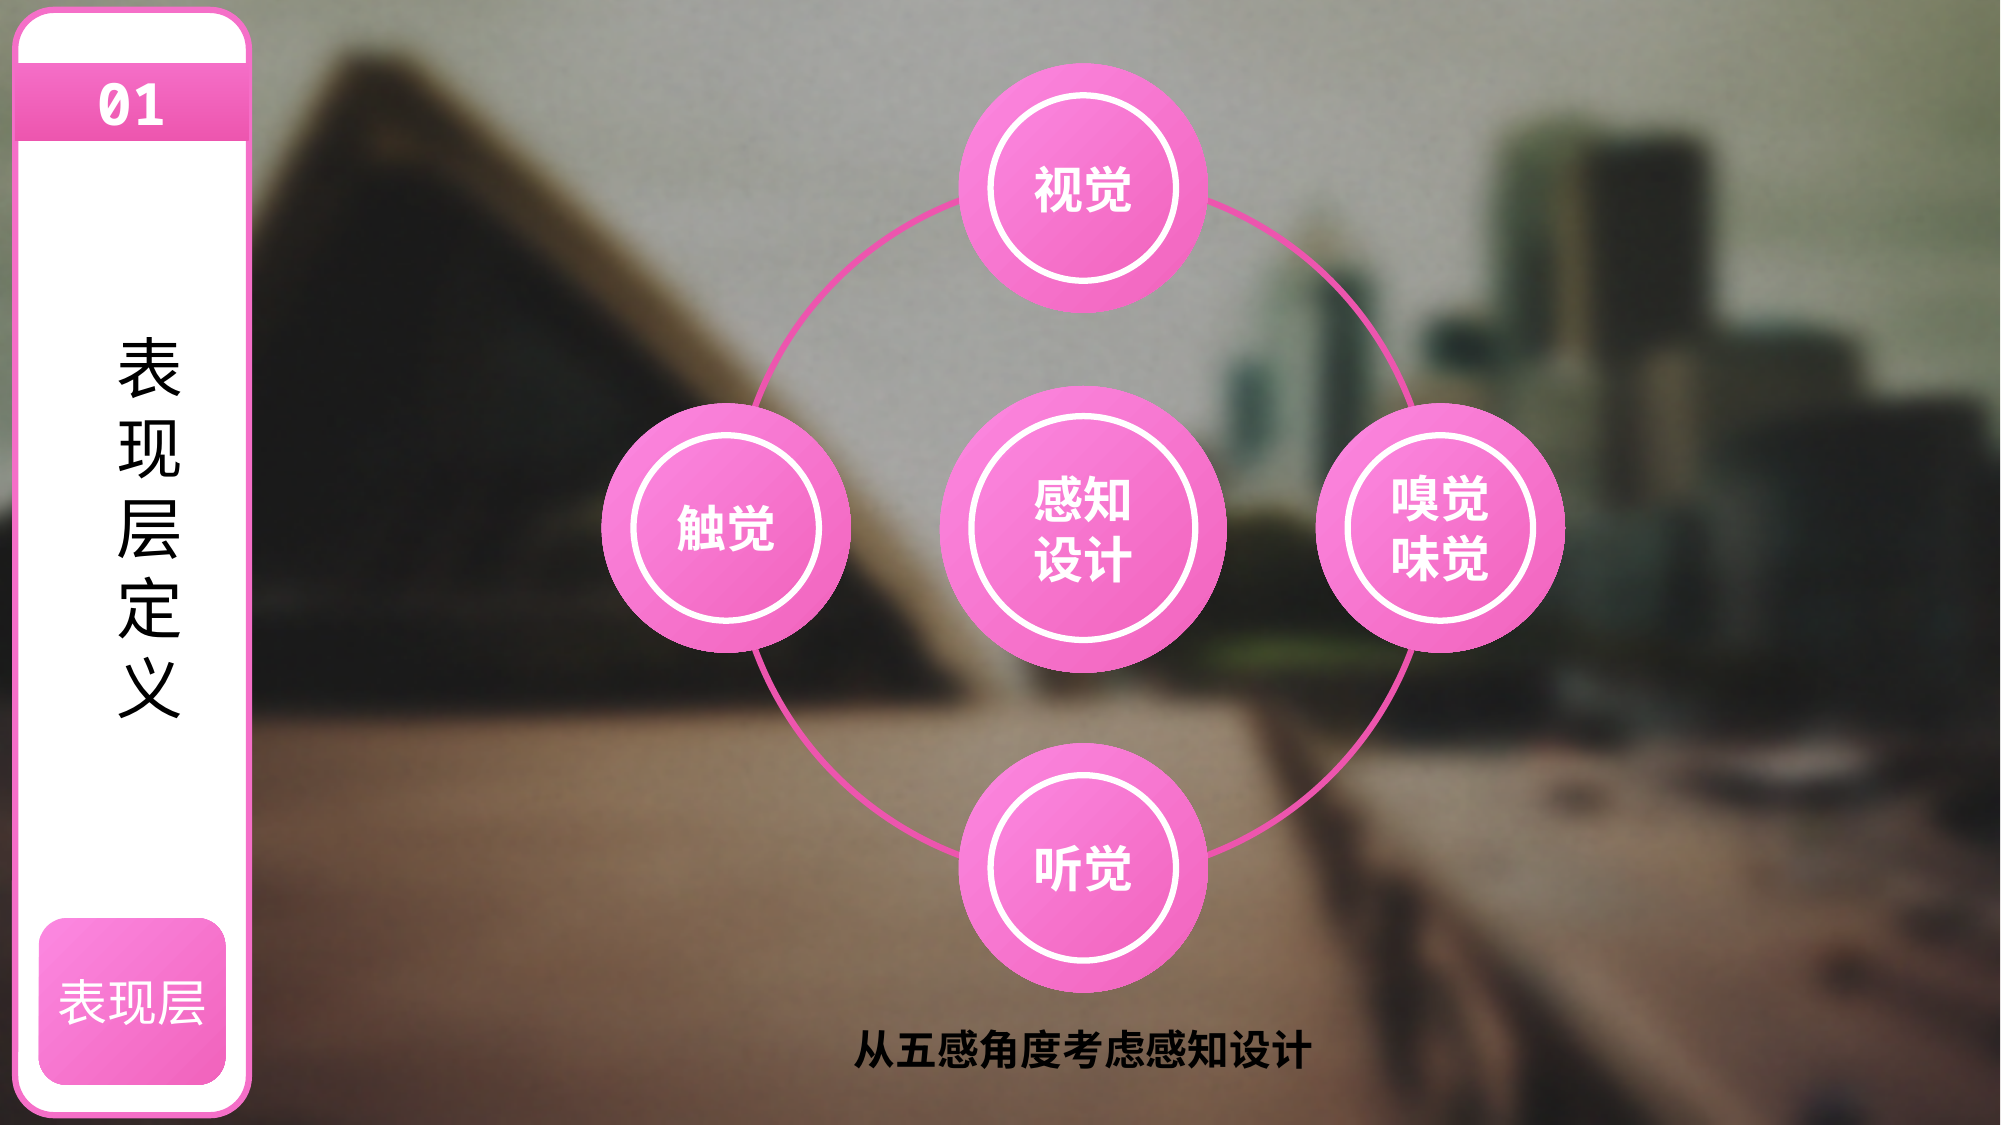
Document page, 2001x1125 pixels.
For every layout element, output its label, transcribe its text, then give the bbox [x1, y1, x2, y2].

text_box 从五感角度考虑感知设计 [814, 1016, 1353, 1082]
text_box [1314, 402, 1567, 654]
text_box 01 [14, 63, 250, 142]
text_box [600, 402, 852, 654]
text_box [754, 200, 1413, 856]
text_box 触觉 [632, 434, 820, 622]
text_box [957, 742, 1209, 994]
text_box 听觉 [989, 774, 1178, 962]
text_box 视觉 [989, 94, 1178, 282]
text_box 表现层定义 [101, 319, 161, 735]
text_box [37, 917, 227, 1086]
text_box 表现层 [39, 963, 225, 1039]
text_box [14, 142, 250, 1117]
text_box 嗅觉 味觉 [1346, 434, 1535, 622]
text_box [957, 62, 1209, 314]
text_box [14, 8, 250, 63]
